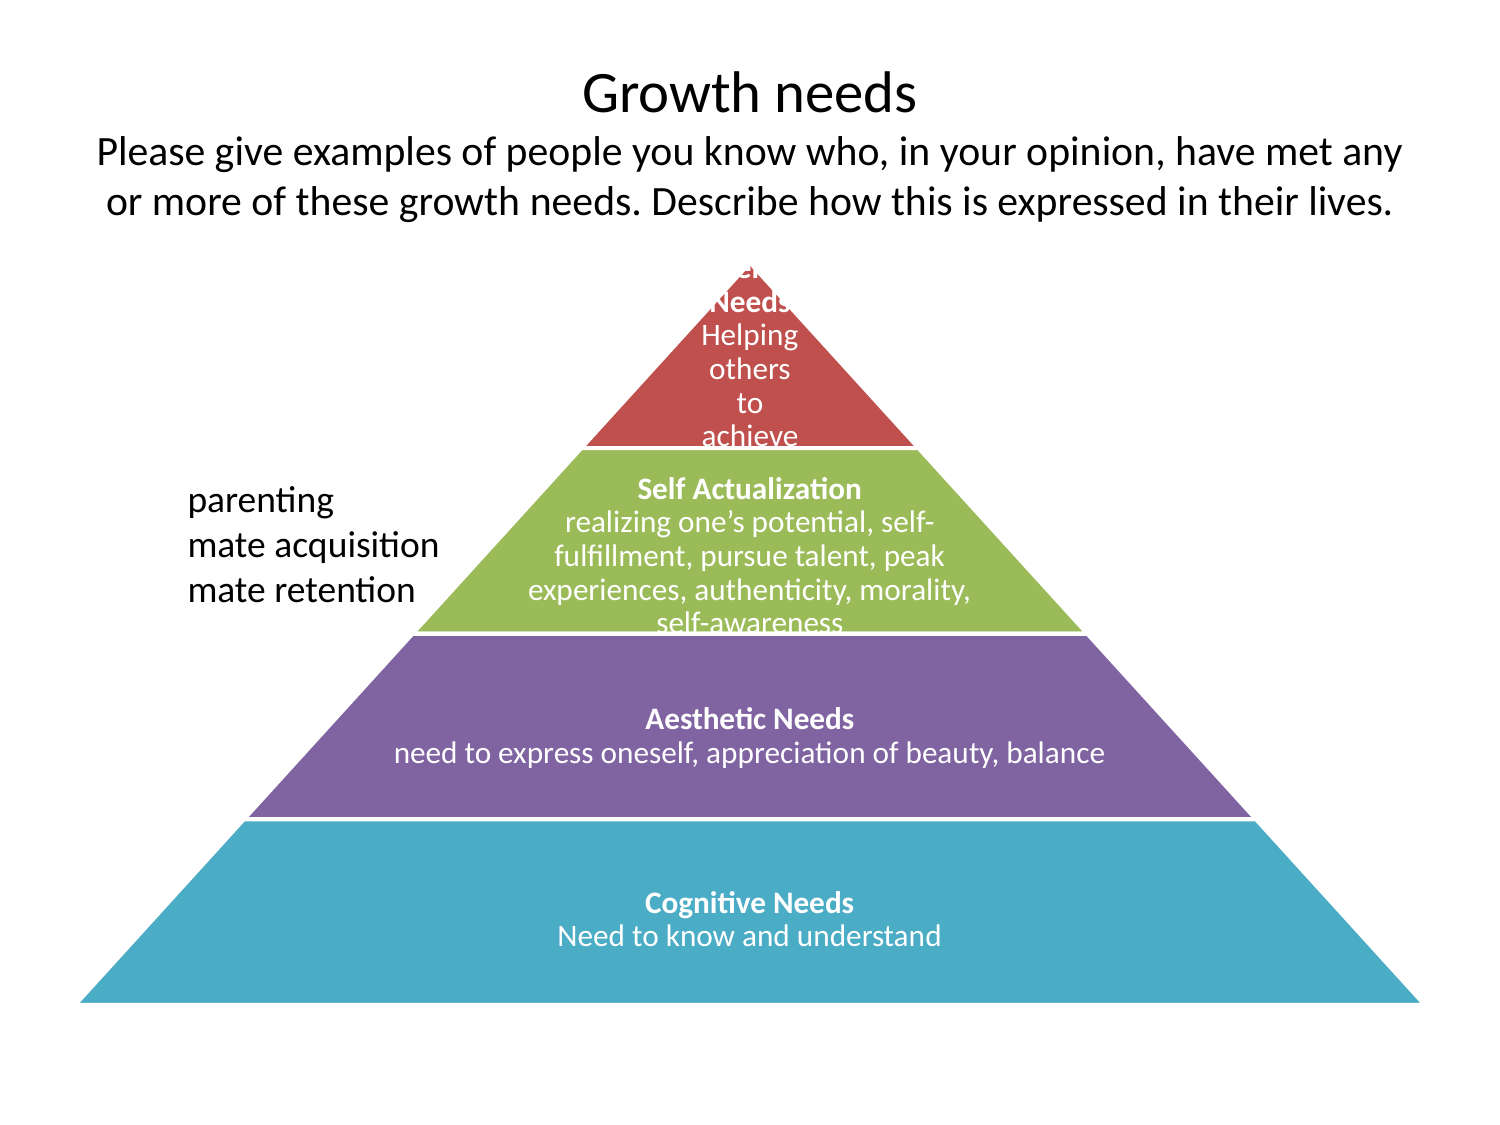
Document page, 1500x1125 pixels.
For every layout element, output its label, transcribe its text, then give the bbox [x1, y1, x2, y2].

title Growth needs Please give examples of people you know who, in your opinion, have met any or more of these growth needs. Describe how this is expressed in their lives. [75, 45, 1425, 233]
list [74, 262, 1426, 1006]
